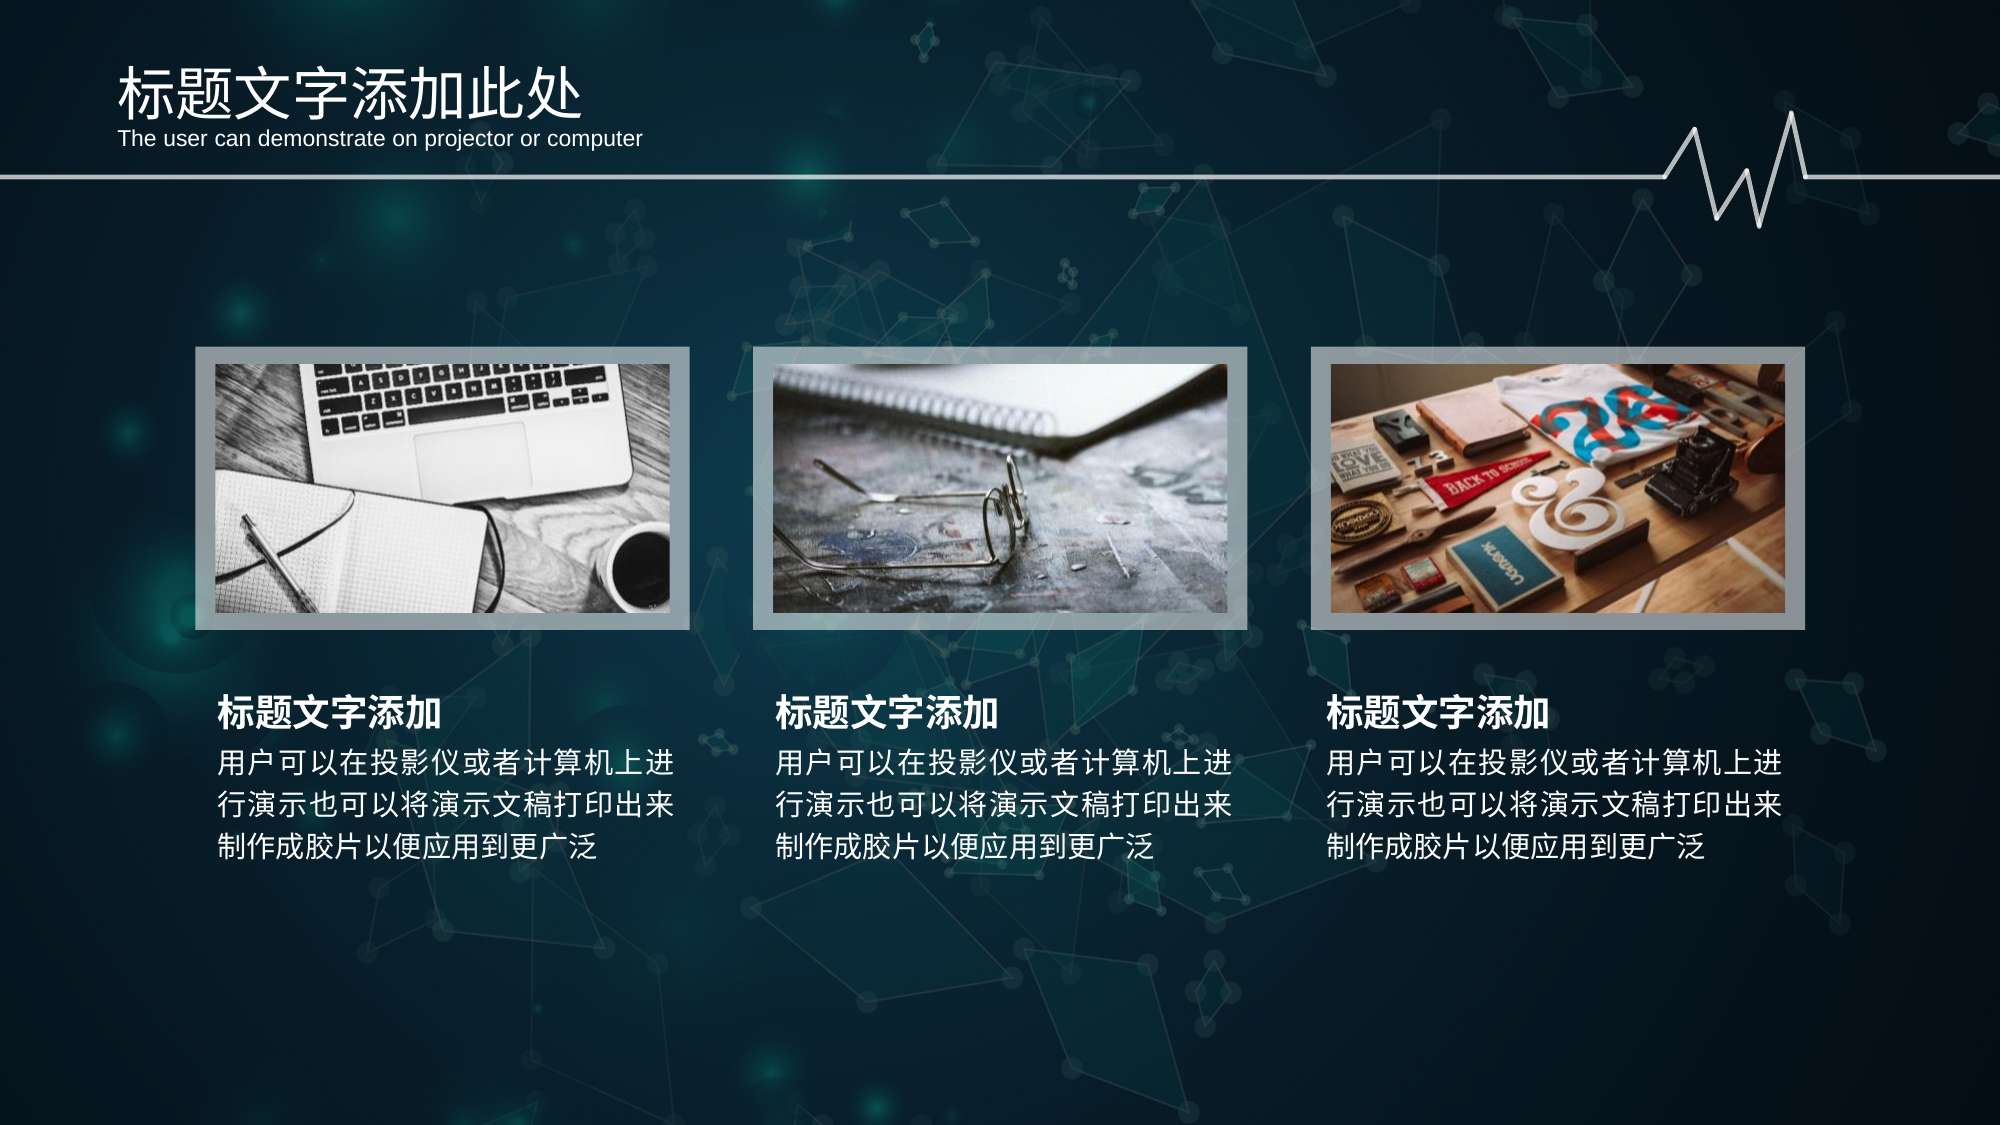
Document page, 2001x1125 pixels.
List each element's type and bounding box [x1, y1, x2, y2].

text_box [753, 346, 1248, 630]
text_box [1311, 672, 1799, 873]
text_box [0, 112, 2000, 227]
text_box [760, 672, 1248, 873]
picture [0, 0, 2000, 112]
text_box [102, 49, 755, 158]
text_box [195, 346, 690, 630]
picture [0, 227, 2000, 1125]
text_box [202, 672, 690, 873]
text_box [1310, 346, 1806, 630]
